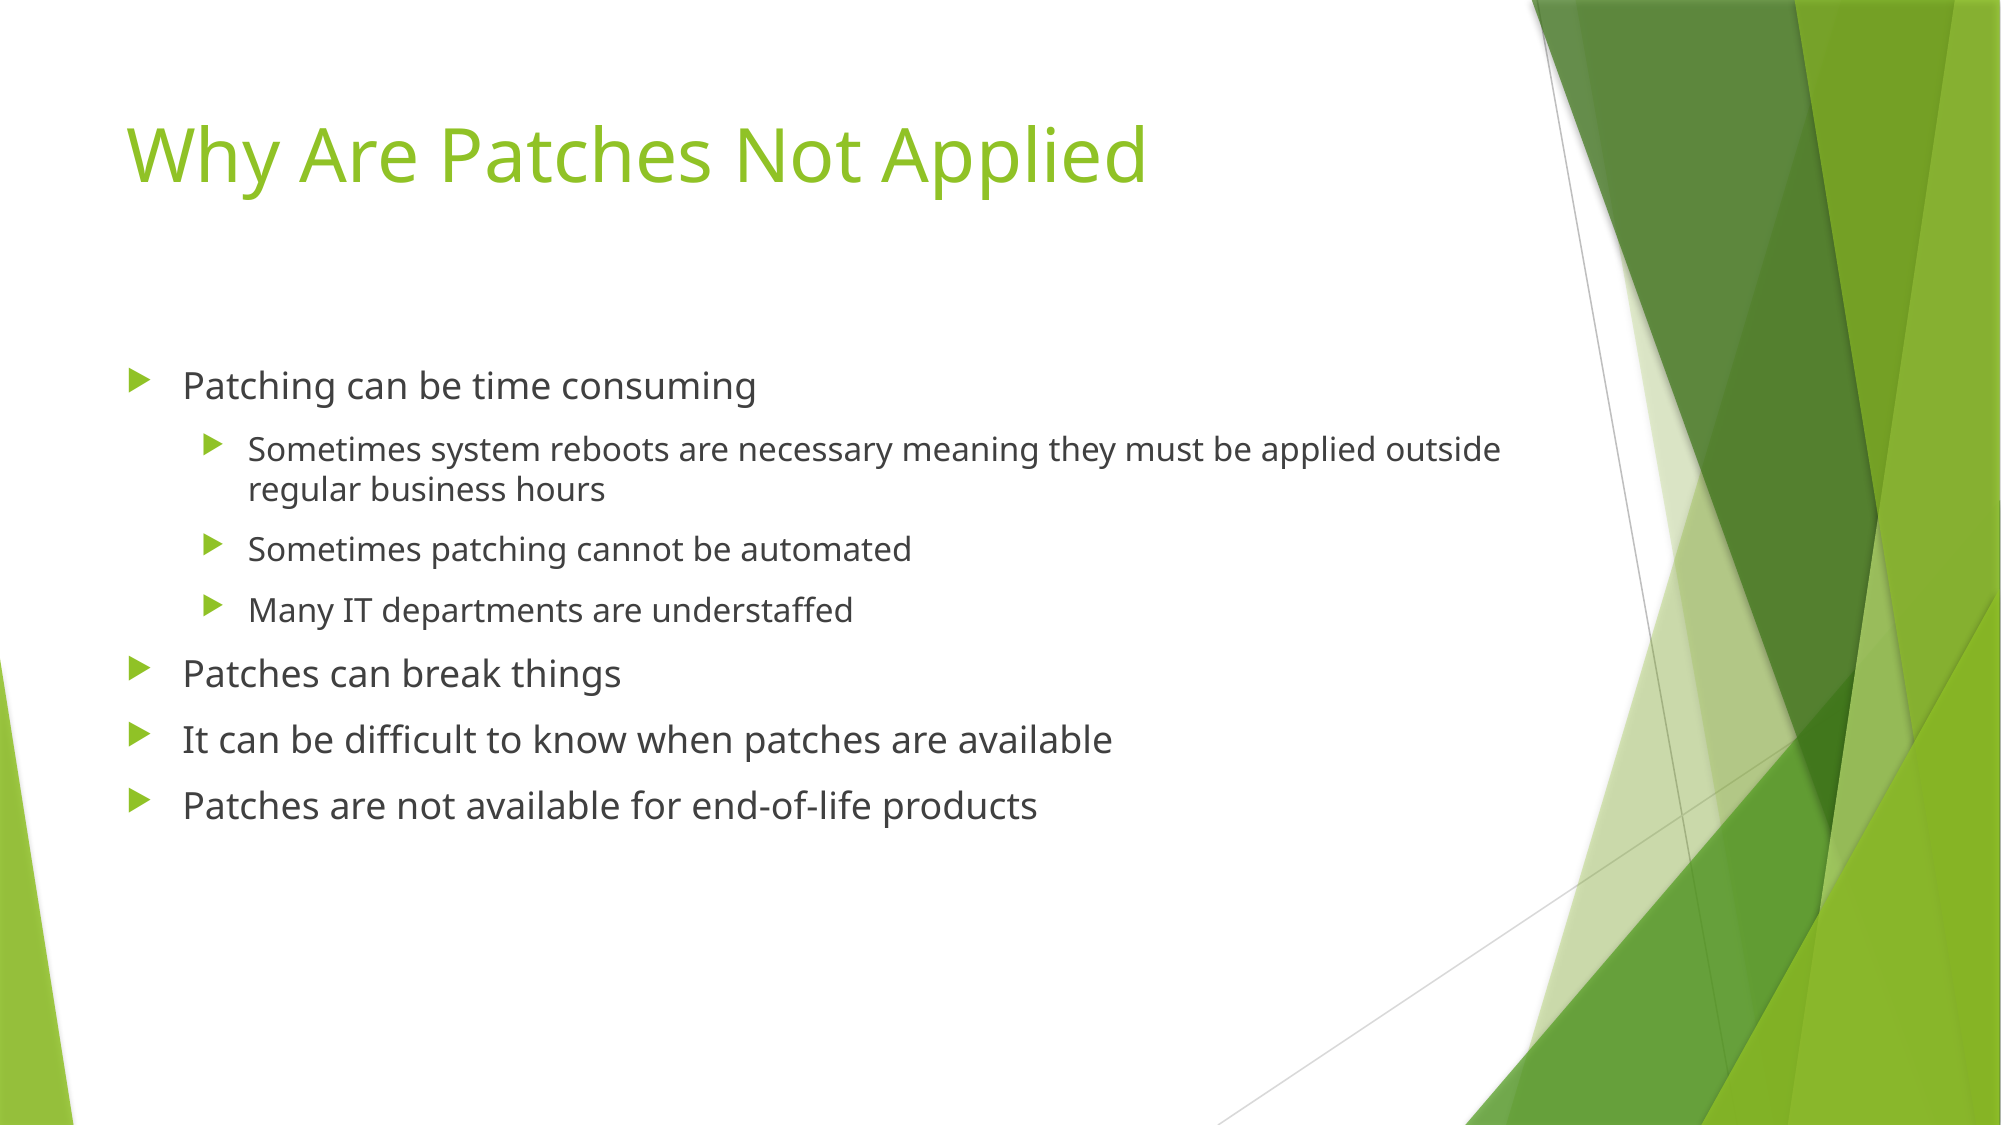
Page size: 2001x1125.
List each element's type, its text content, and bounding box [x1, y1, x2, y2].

list Patching can be time consuming Sometimes system reboots are necessary meaning they must be applied outside regular business hours Sometimes patching cannot be automated Many IT departments are understaffed Patches can break things It can be difficult to know when patches are available Patches are not available for end-of-life products [111, 354, 1522, 992]
title Why Are Patches Not Applied [111, 99, 1522, 317]
